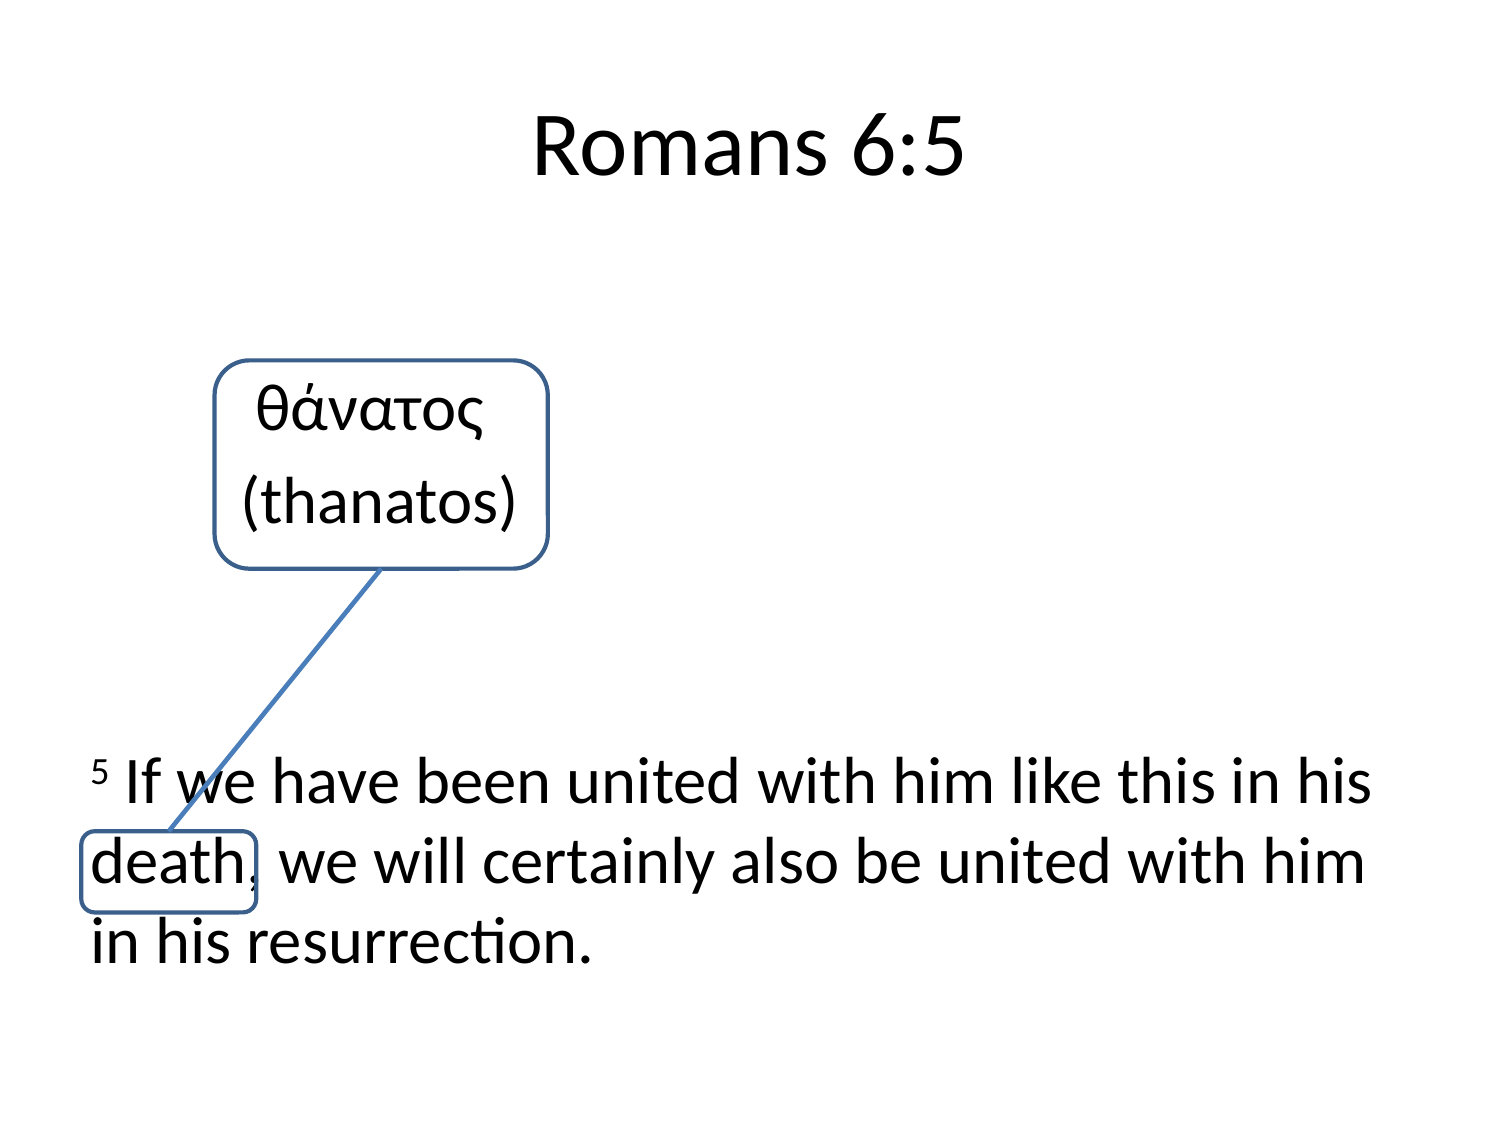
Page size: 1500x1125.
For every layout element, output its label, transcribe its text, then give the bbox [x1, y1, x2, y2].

list θάνατος (thanatos) 5 If we have been united with him like this in his death, we will certainly also be united with him in his resurrection. [75, 262, 1425, 1005]
title Romans 6:5 [75, 45, 1425, 233]
text_box [79, 829, 259, 915]
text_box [168, 568, 382, 832]
text_box [212, 358, 550, 571]
